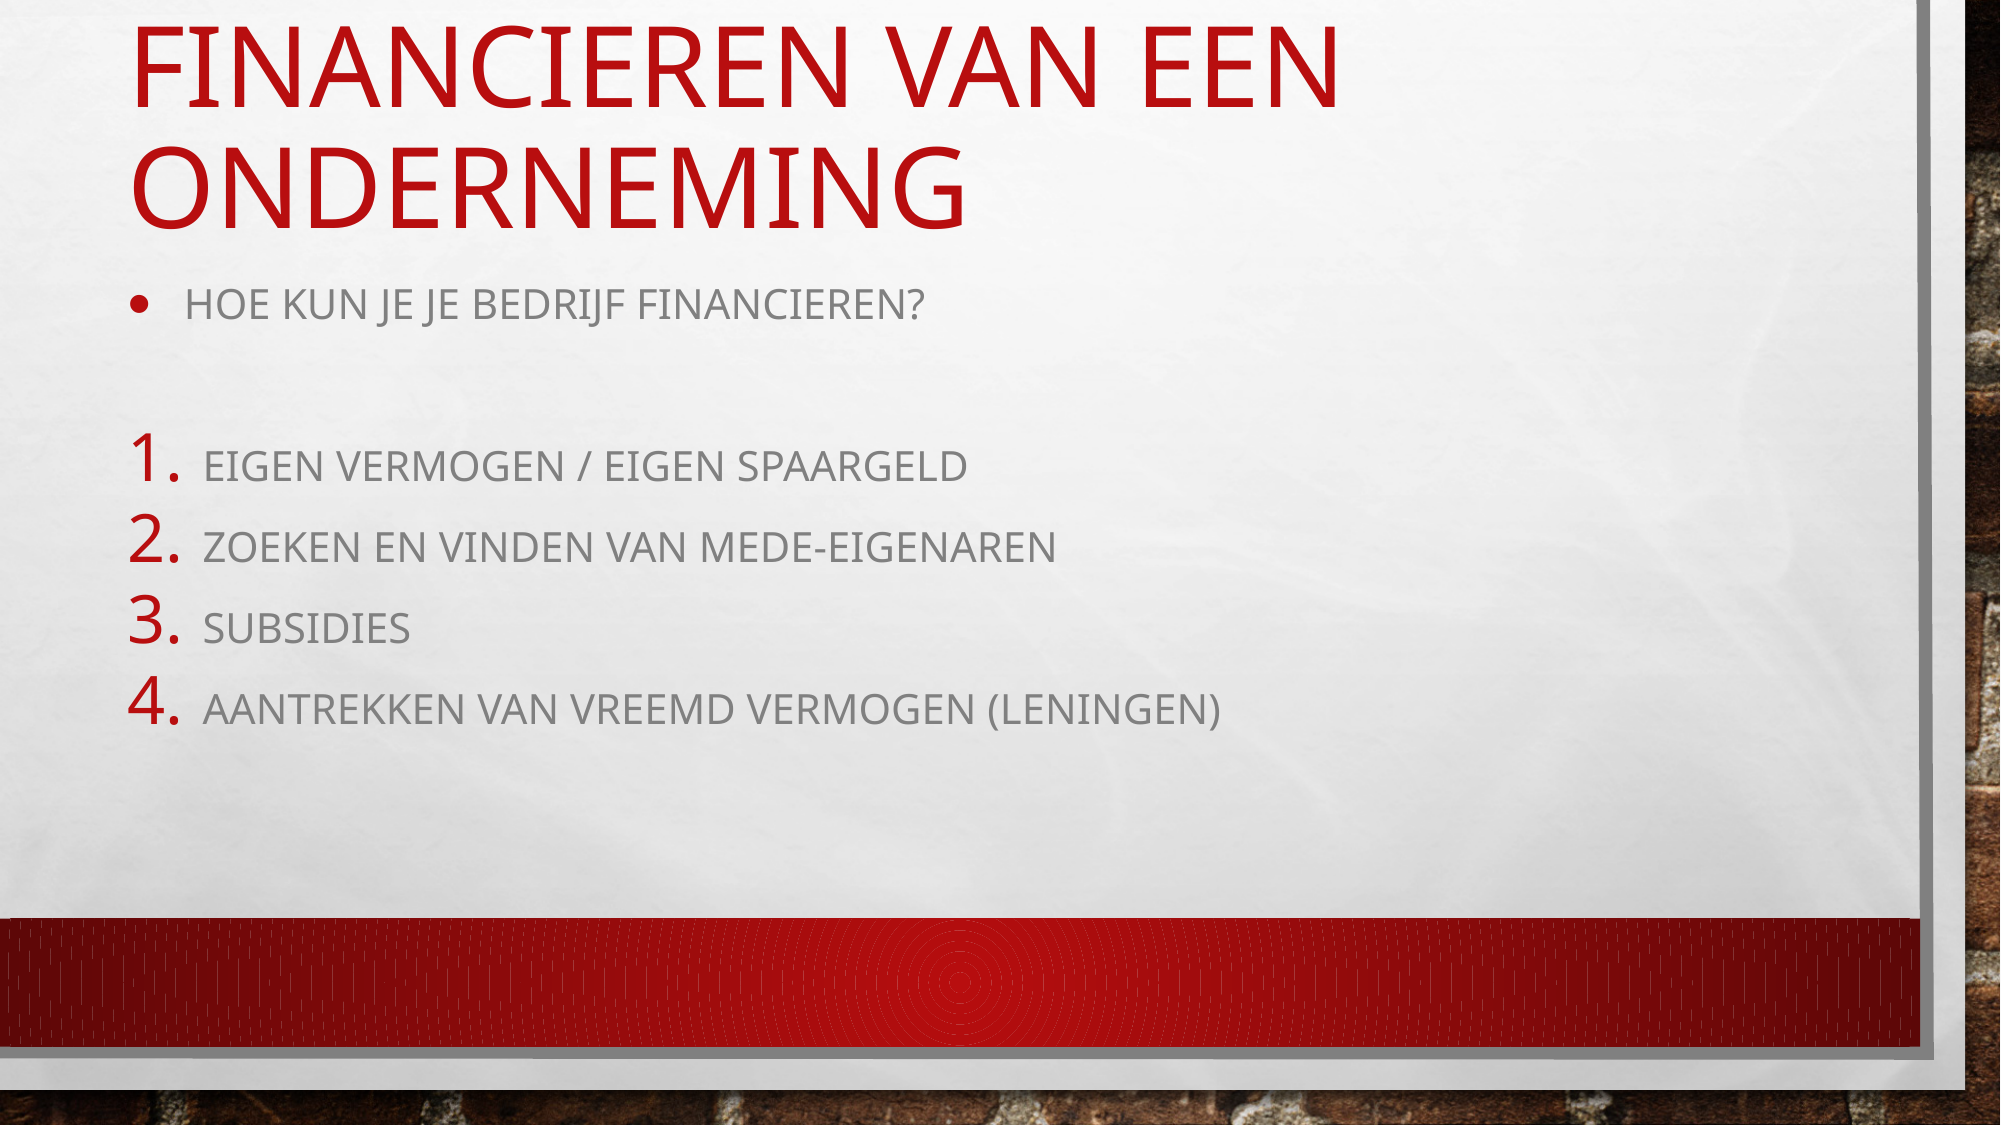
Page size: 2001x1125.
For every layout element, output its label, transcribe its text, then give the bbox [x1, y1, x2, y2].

title Financieren van een onderneming [112, 112, 1818, 260]
list Hoe kun je je bedrijf financieren? Eigen Vermogen / eigen spaargeld Zoeken en vinden van mede-eigenaren Subsidies Aantrekken van vreemd vermogen (leningen) [112, 260, 1818, 883]
picture [0, 0, 2000, 1125]
